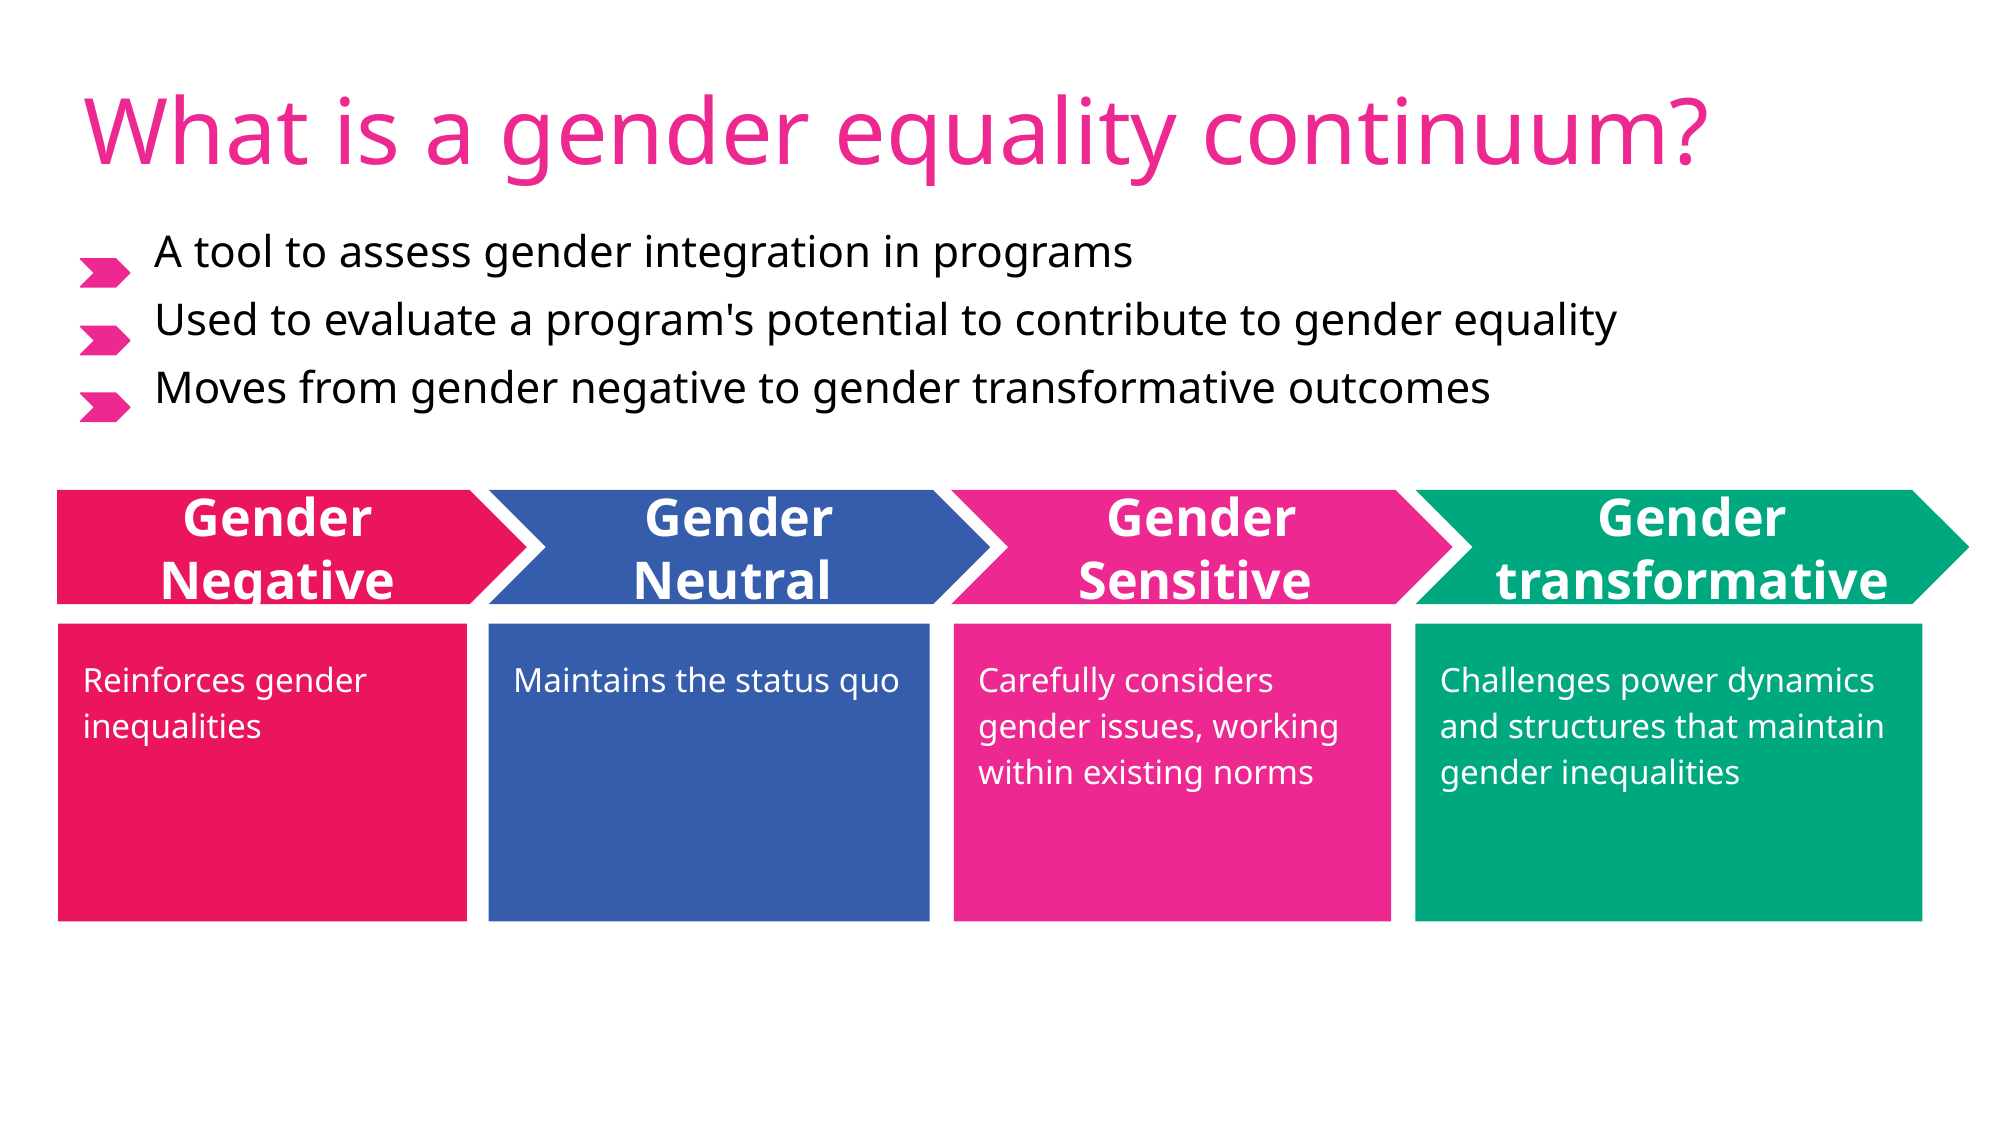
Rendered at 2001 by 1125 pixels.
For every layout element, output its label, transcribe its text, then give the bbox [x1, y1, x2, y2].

text_box Challenges power dynamics and structures that maintain gender inequalities [1415, 623, 1923, 922]
text_box Gender transformative [1415, 489, 1970, 605]
text_box [80, 393, 130, 422]
text_box Maintains the status quo [488, 623, 930, 922]
text_box Carefully considers gender issues, working within existing norms [953, 623, 1392, 922]
text_box Gender Sensitive [951, 489, 1453, 605]
text_box [80, 258, 130, 287]
list A tool to assess gender integration in programs Used to evaluate a program's potential to contribute to gender equality Moves from gender negative to gender transformative outcomes [139, 222, 1866, 451]
text_box Gender Neutral [488, 489, 991, 605]
title What is a gender equality continuum? [68, 72, 1932, 198]
text_box [80, 326, 130, 355]
text_box Gender Negative [57, 489, 527, 605]
text_box Reinforces gender inequalities [58, 623, 467, 922]
